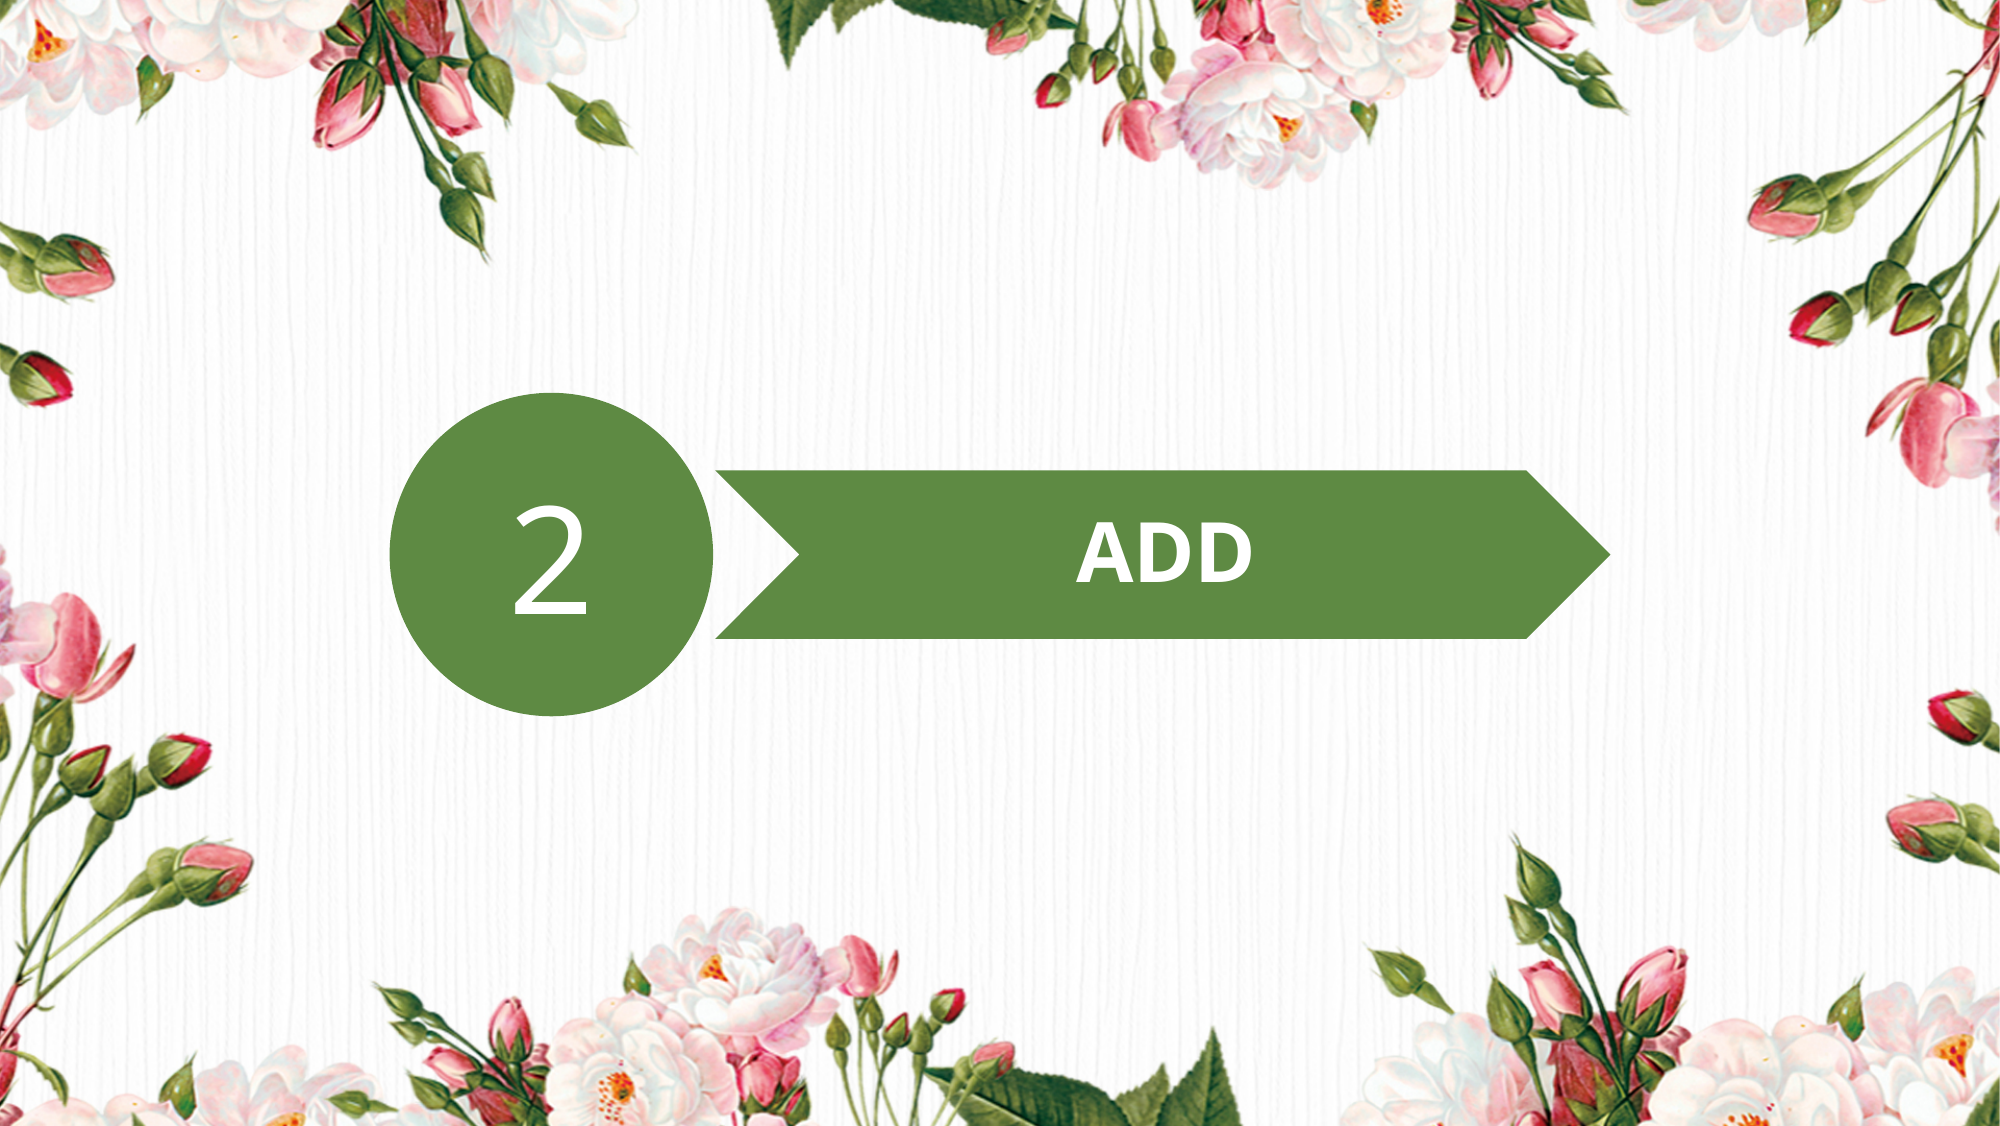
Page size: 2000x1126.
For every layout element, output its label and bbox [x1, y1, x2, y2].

picture [0, 0, 2000, 1126]
text_box [389, 392, 1611, 717]
